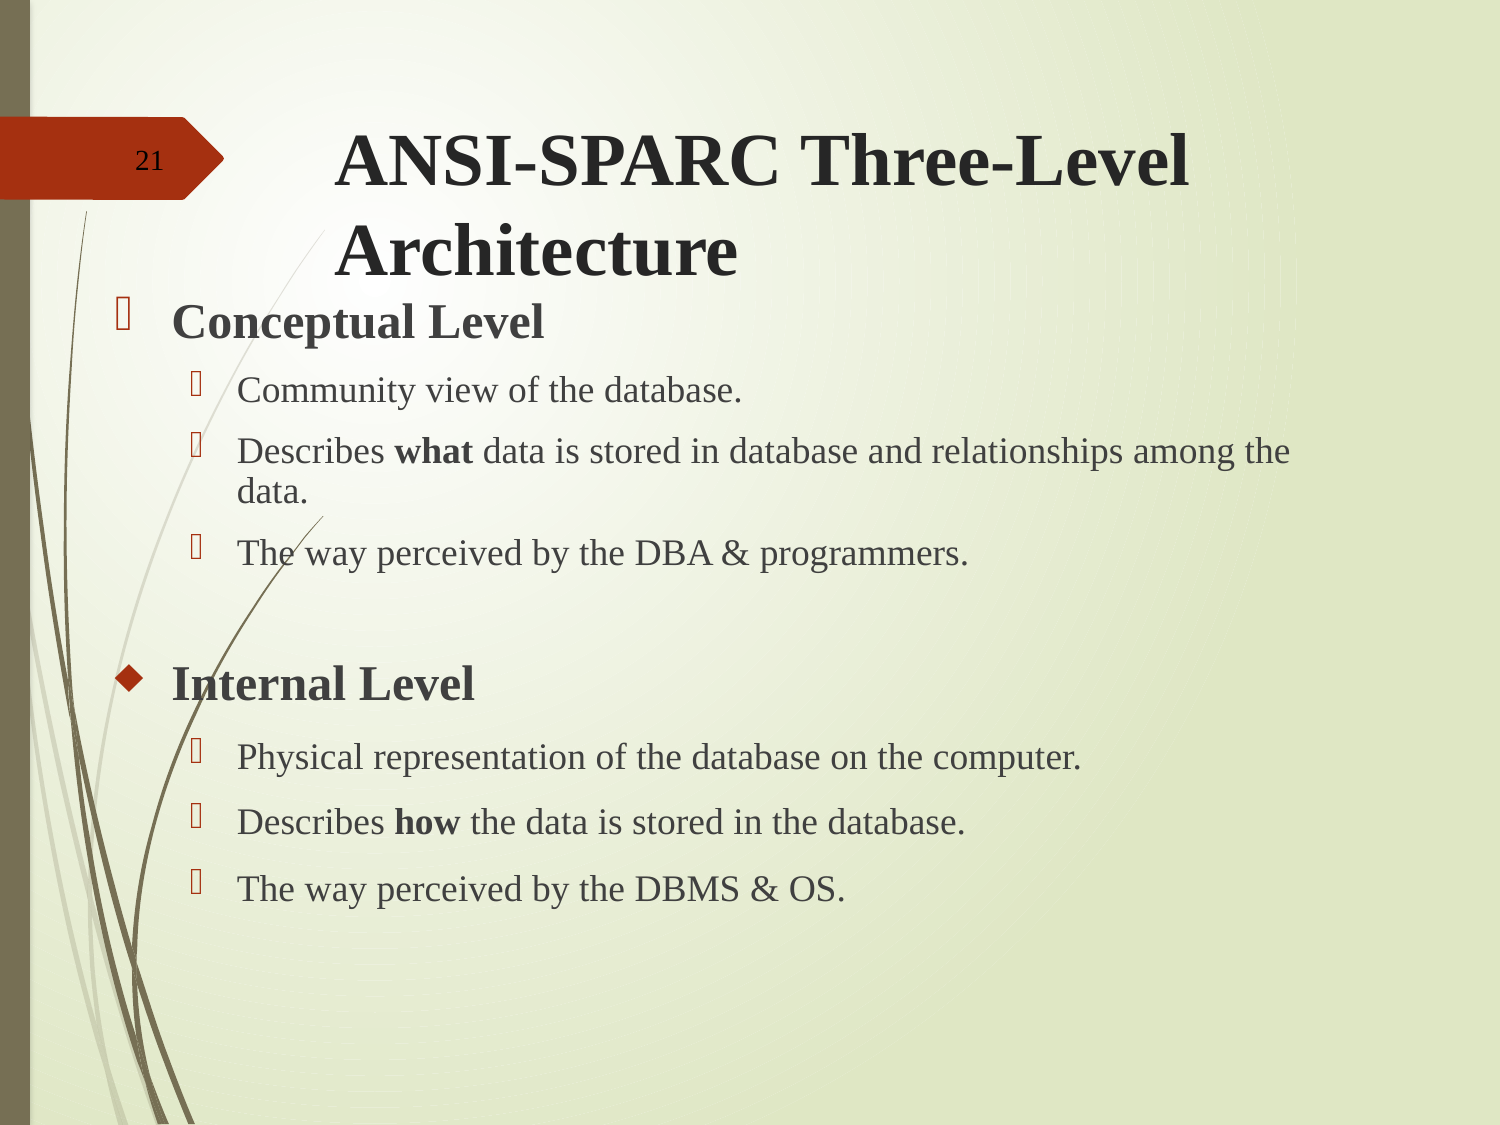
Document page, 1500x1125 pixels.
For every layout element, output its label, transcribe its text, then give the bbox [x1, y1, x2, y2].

title ANSI-SPARC Three-Level Architecture [319, 102, 1400, 313]
list Conceptual Level Community view of the database. Describes what data is stored in database and relationships among the data. The way perceived by the DBA & programmers. Internal Level Physical representation of the database on the computer. Describes how the data is stored in the database. The way perceived by the DBMS & OS. [99, 287, 1368, 1012]
slide_number 21 [83, 129, 180, 190]
